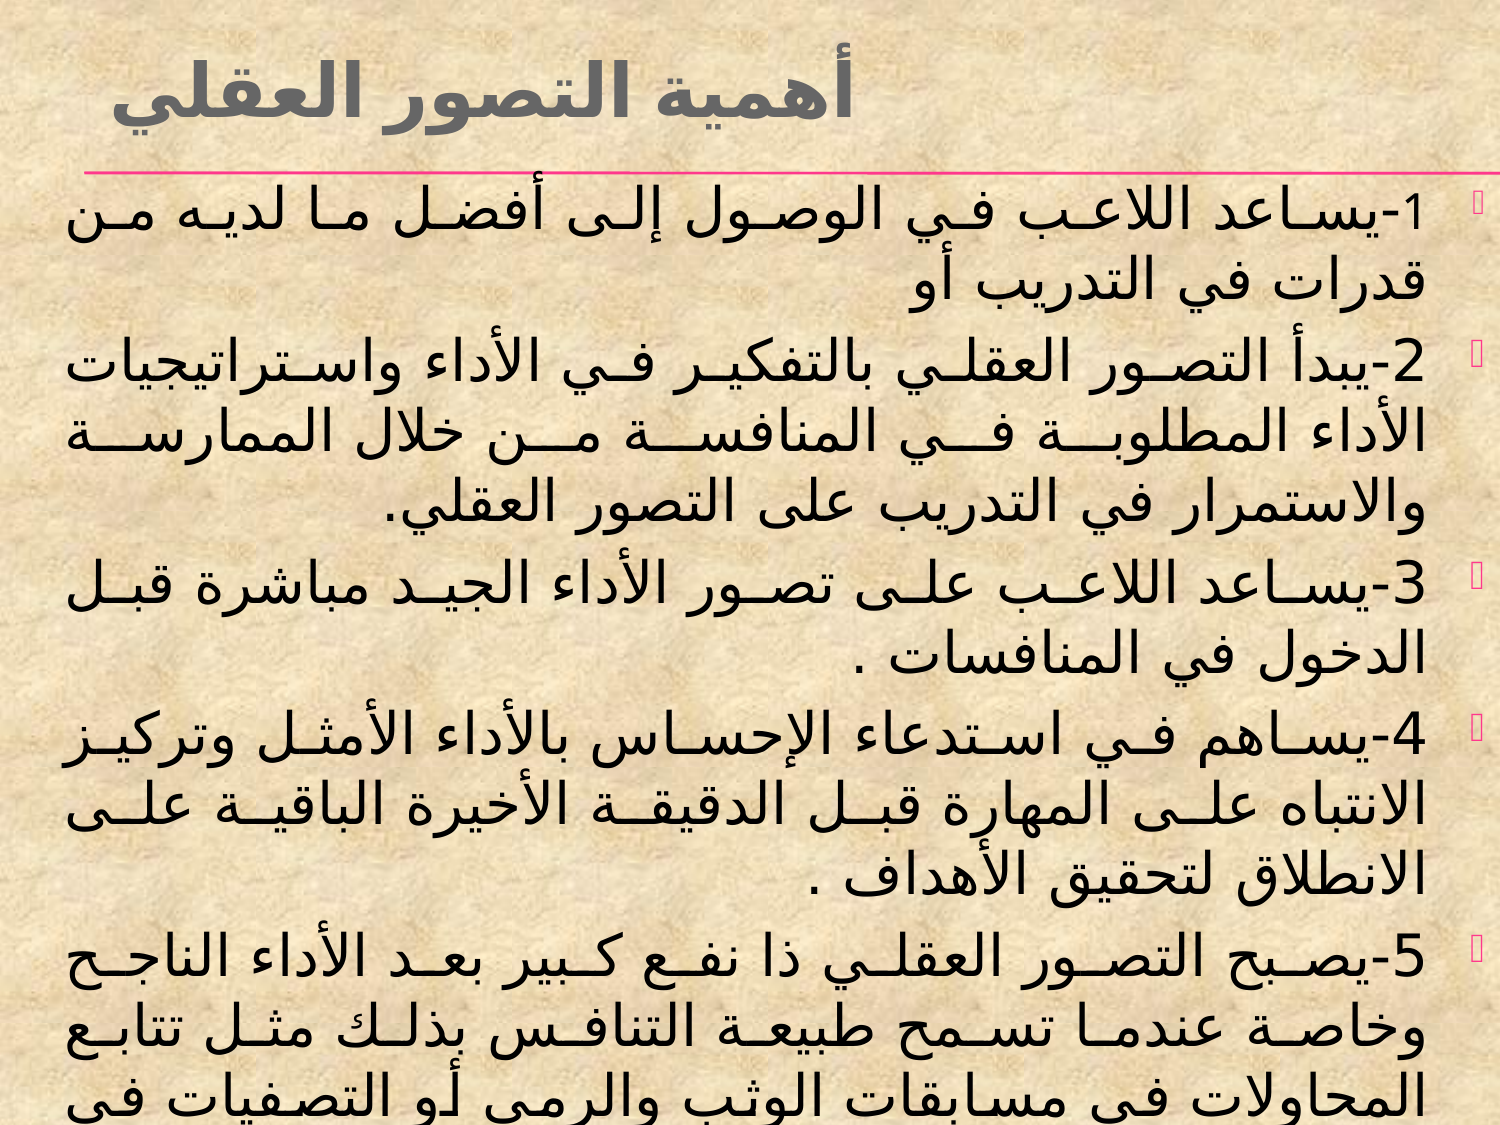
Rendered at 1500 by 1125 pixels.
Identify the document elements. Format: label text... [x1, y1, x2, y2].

picture [0, 0, 1500, 1125]
title أهمية التصور العقلي [75, 35, 1500, 141]
list 1-يساعد اللاعب في الوصول إلى أفضل ما لديه من قدرات في التدريب أو 2-يبدأ التصور العقلي بالتفكير في الأداء واستراتيجيات الأداء المطلوبة في المنافسة من خلال الممارسة والاستمرار في التدريب على التصور العقلي. 3-يساعد اللاعب على تصور الأداء الجيد مباشرة قبل الدخول في المنافسات . 4-يساهم في استدعاء الإحساس بالأداء الأمثل وتركيز الانتباه على المهارة قبل الدقيقة الأخيرة الباقية على الانطلاق لتحقيق الأهداف . 5-يصبح التصور العقلي ذا نفع كبير بعد الأداء الناجح وخاصة عندما تسمح طبيعة التنافس بذلك مثل تتابع المحاولات في مسابقات الوثب والرمي أو التصفيات في السباحة وألعاب القوى أو تحقيق الفوز داخل المجموعات مثل المبارزة و الملاكمة حيث تعمل على تأكيد الخبرة ومتابعة الأبعاد الناجحة للأداء . [50, 164, 1500, 1090]
